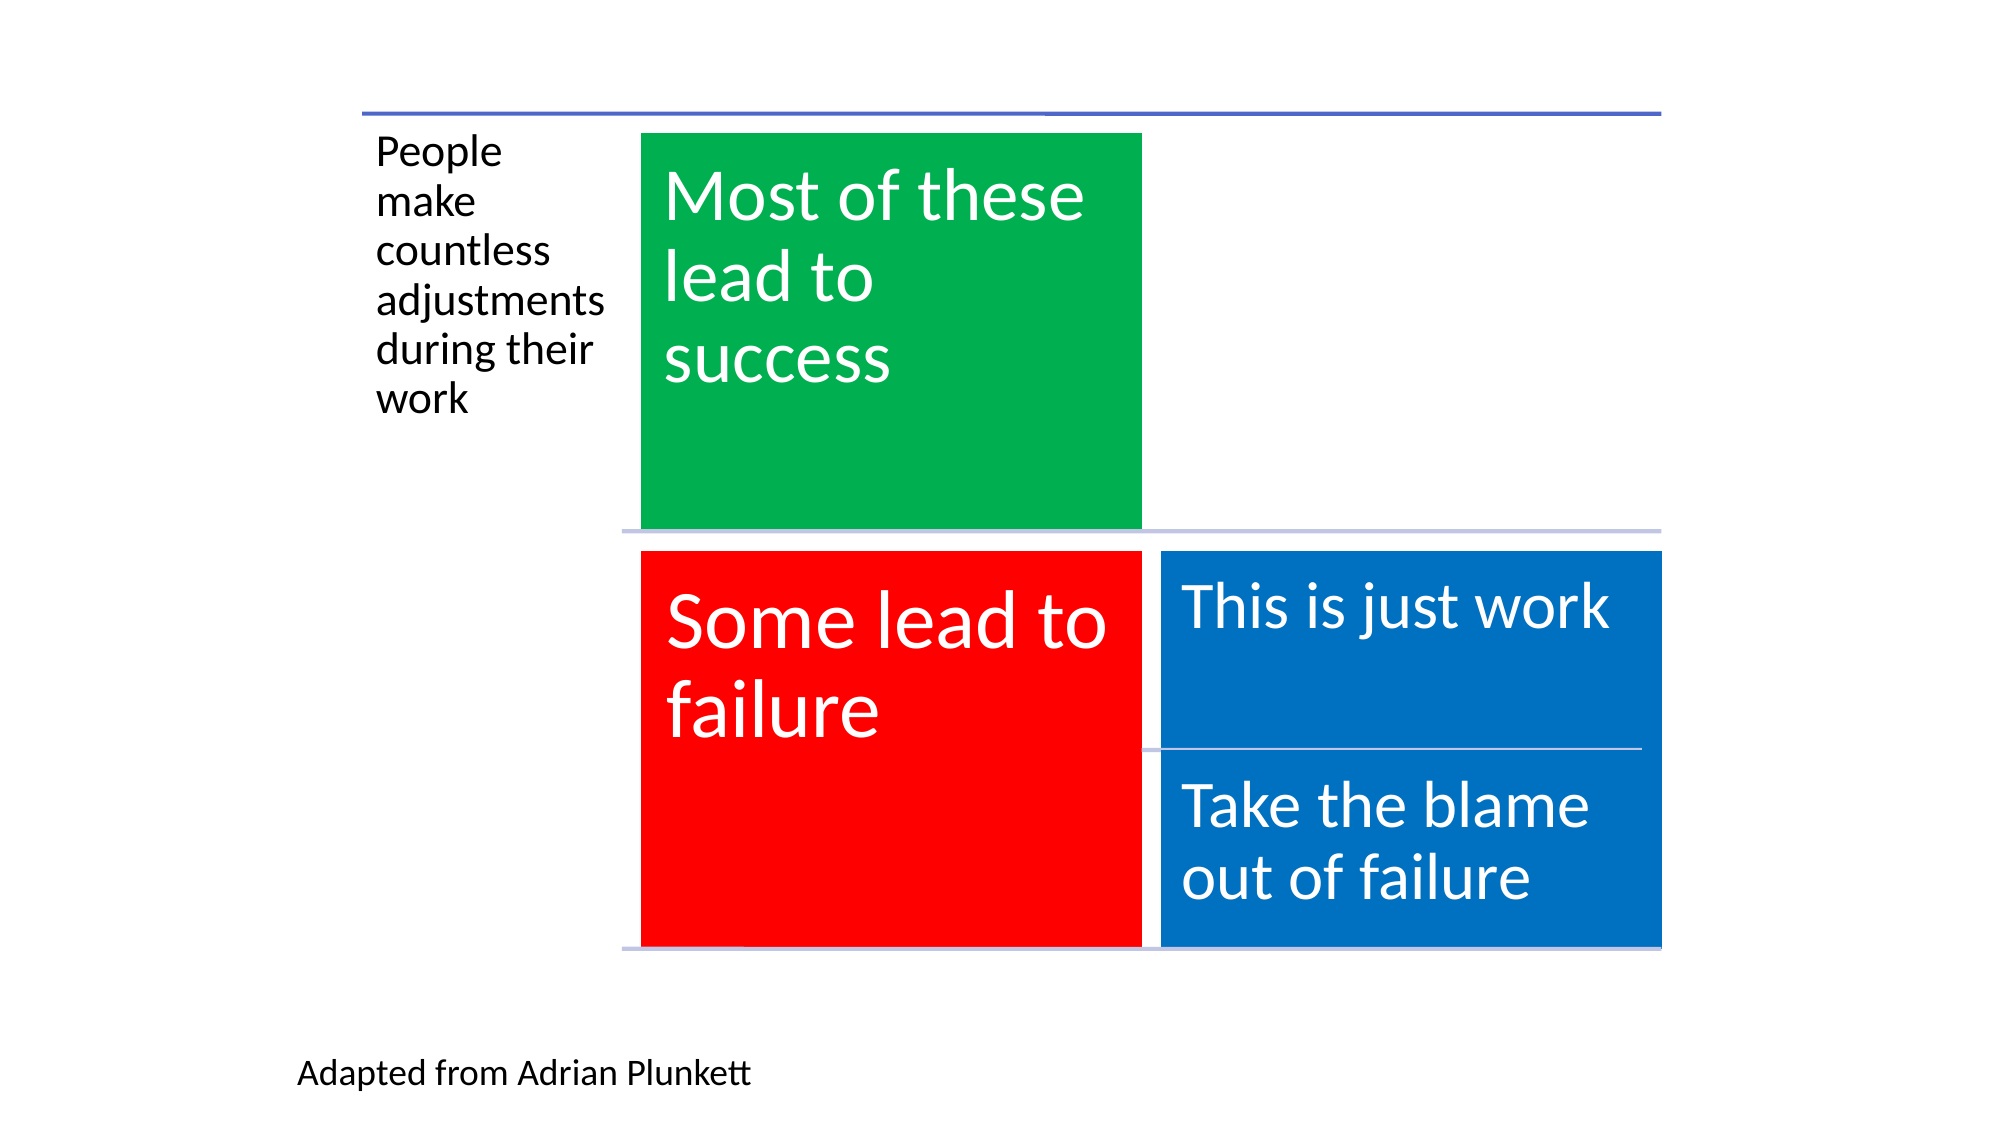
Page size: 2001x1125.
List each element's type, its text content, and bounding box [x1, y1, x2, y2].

text_box Adapted from Adrian Plunkett [282, 1040, 768, 1100]
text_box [361, 113, 1662, 970]
